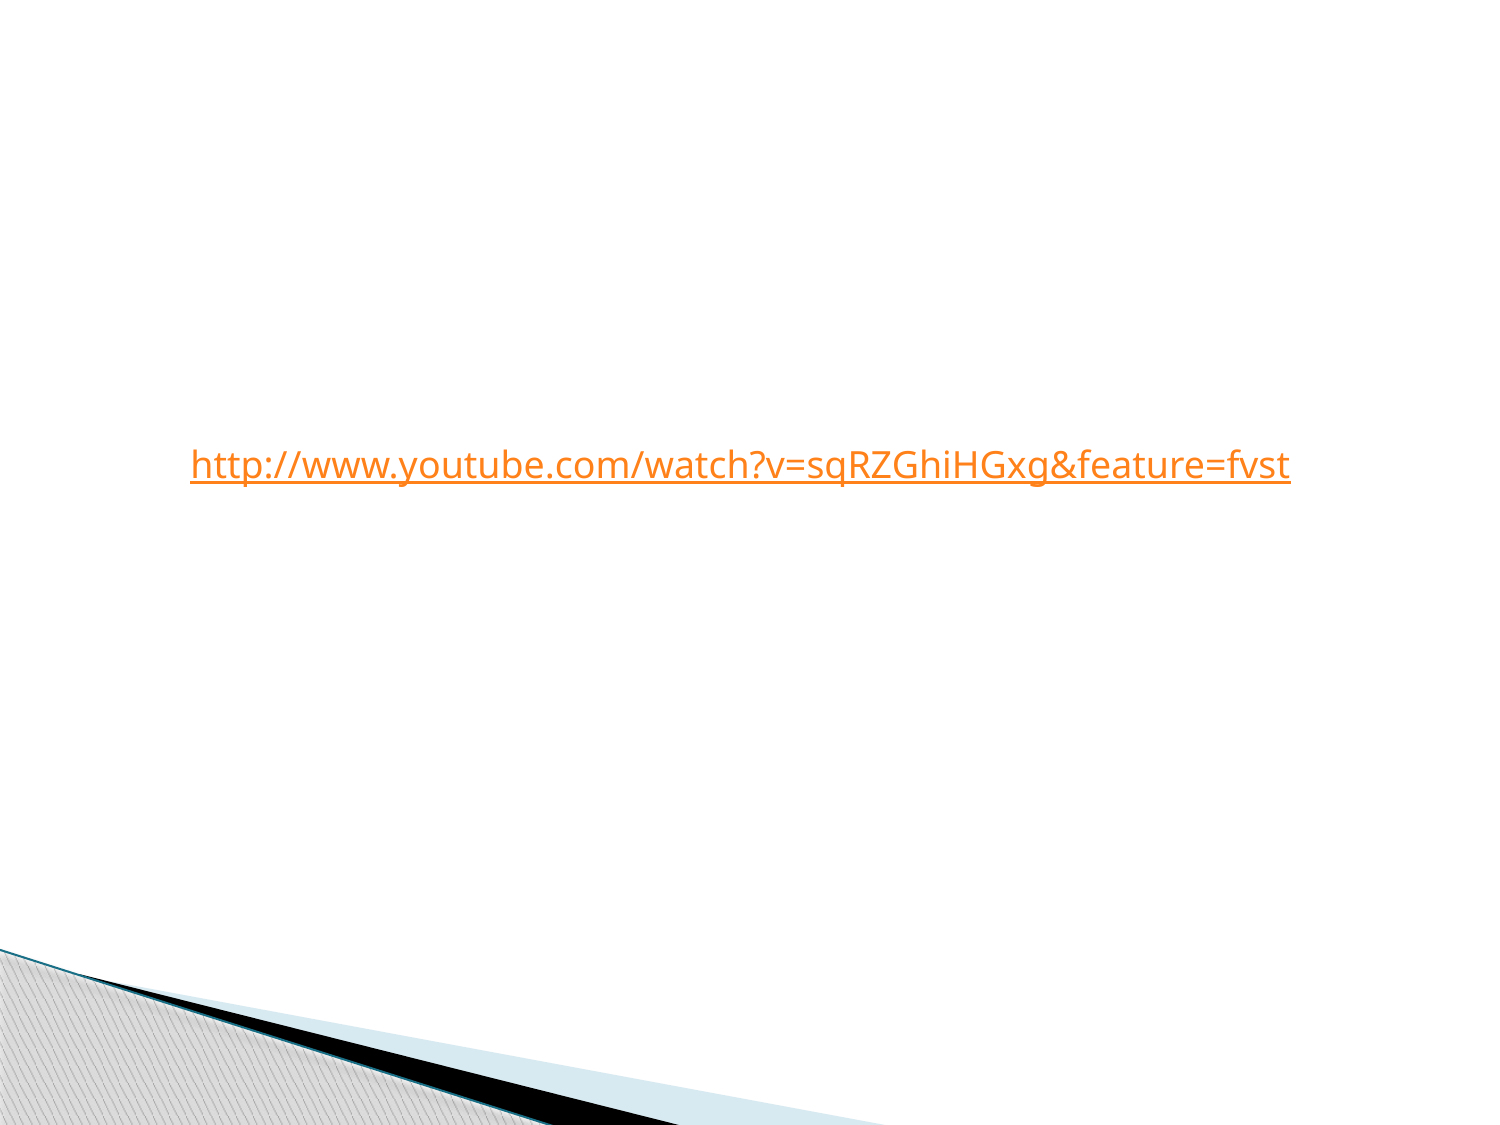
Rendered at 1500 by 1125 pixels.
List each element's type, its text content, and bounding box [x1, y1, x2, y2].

text_box http://www.youtube.com/watch?v=sqRZGhiHGxg&feature=fvst [175, 433, 1372, 545]
